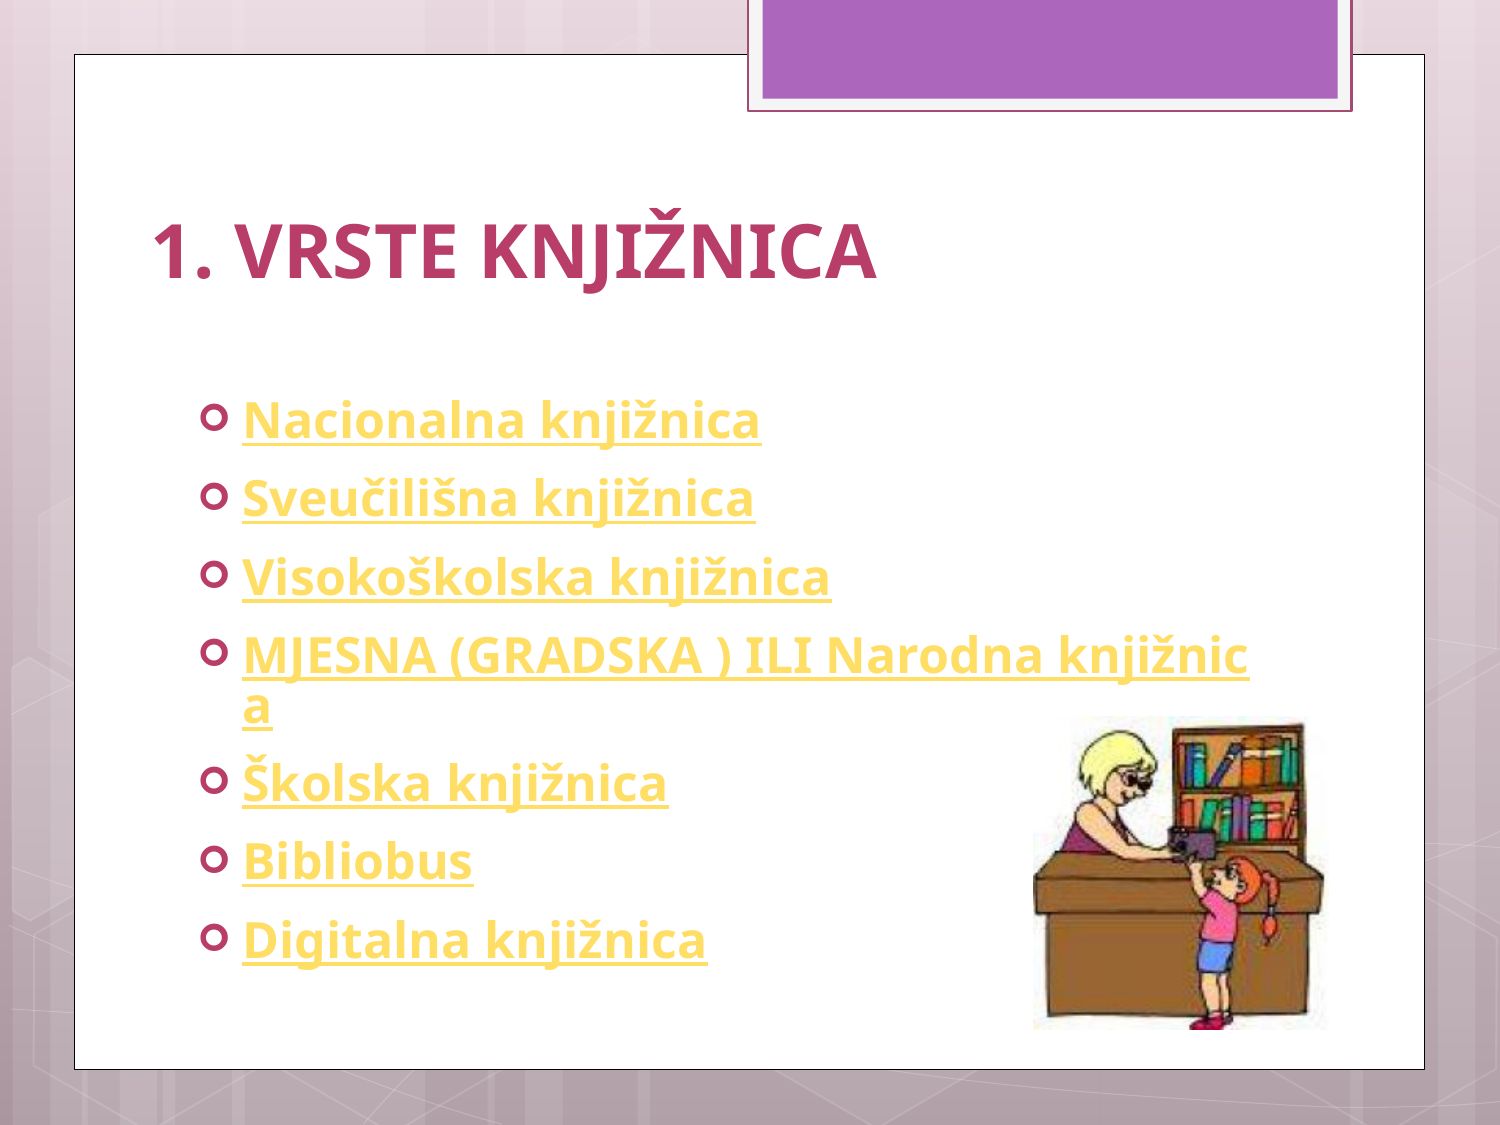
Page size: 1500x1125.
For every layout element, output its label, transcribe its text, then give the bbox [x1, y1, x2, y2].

title 1. VRSTE KNJIŽNICA [135, 113, 1289, 302]
list Nacionalna knjižnica Sveučilišna knjižnica Visokoškolska knjižnica MJESNA (GRADSKA ) ILI Narodna knjižnica Školska knjižnica Bibliobus Digitalna knjižnica [171, 381, 1283, 957]
picture [1033, 716, 1330, 1030]
